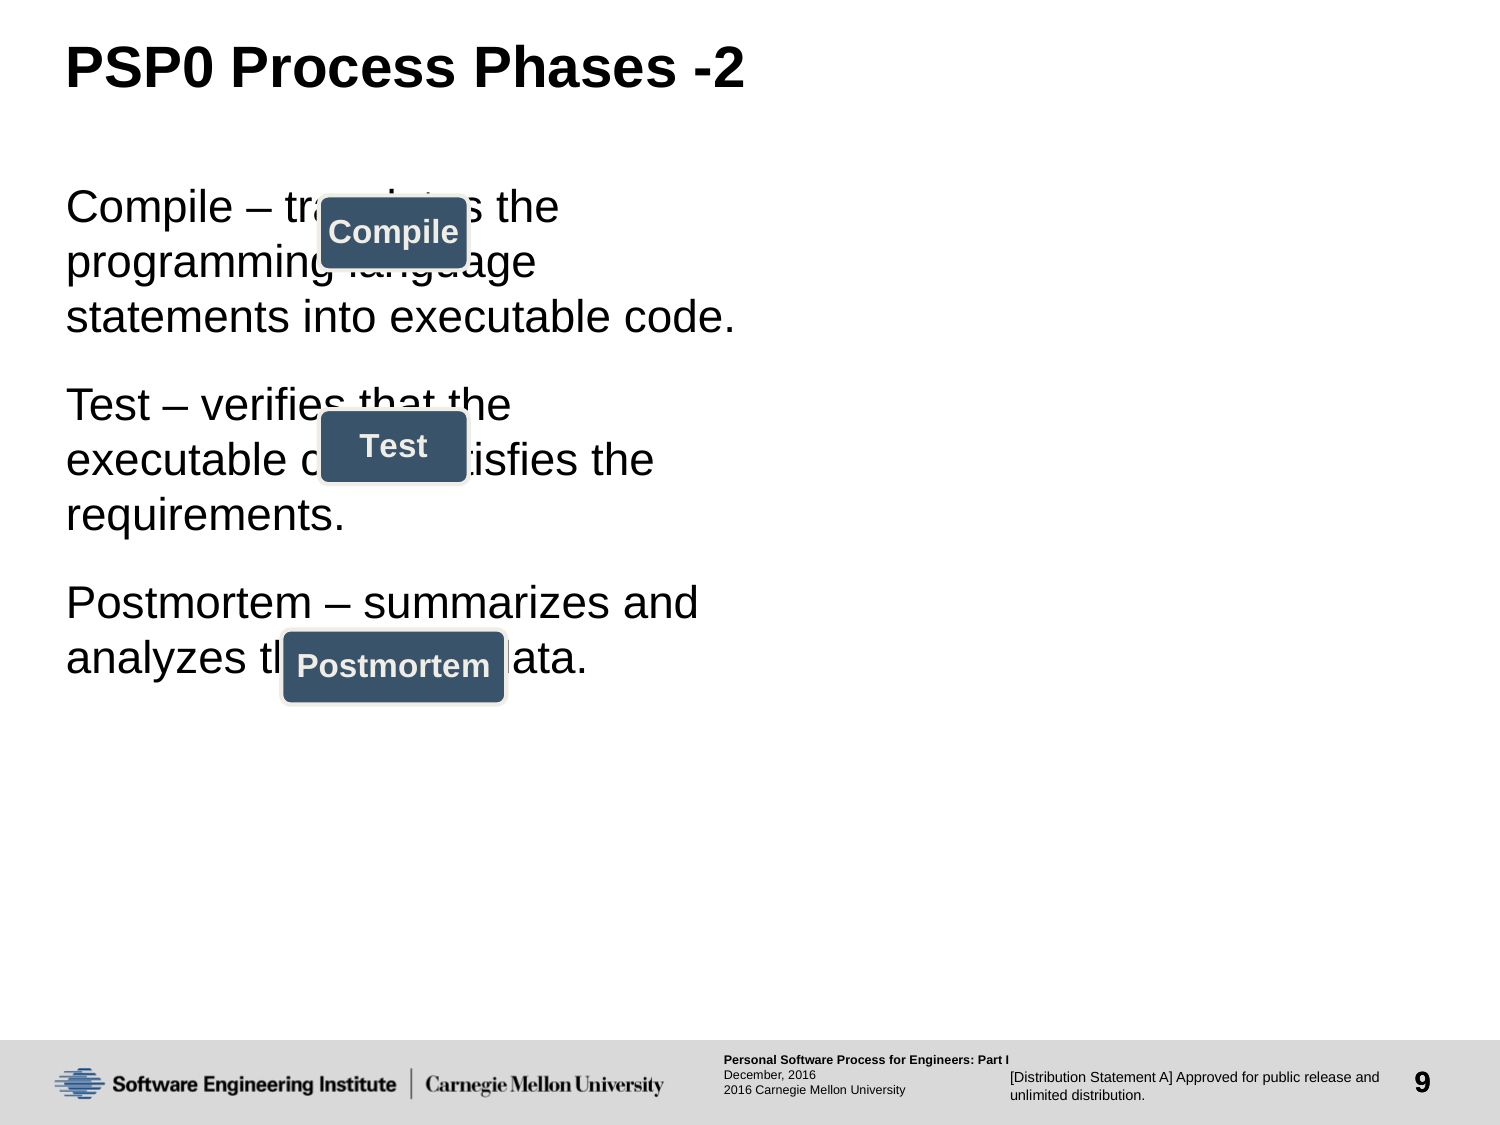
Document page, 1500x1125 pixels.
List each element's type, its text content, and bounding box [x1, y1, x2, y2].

list Compile – translates the programming language statements into executable code. Test – verifies that the executable code satisfies the requirements. Postmortem – summarizes and analyzes the project data. [65, 176, 738, 891]
picture [46, 1061, 673, 1104]
picture [279, 193, 511, 709]
title PSP0 Process Phases -2 [65, 37, 1313, 148]
